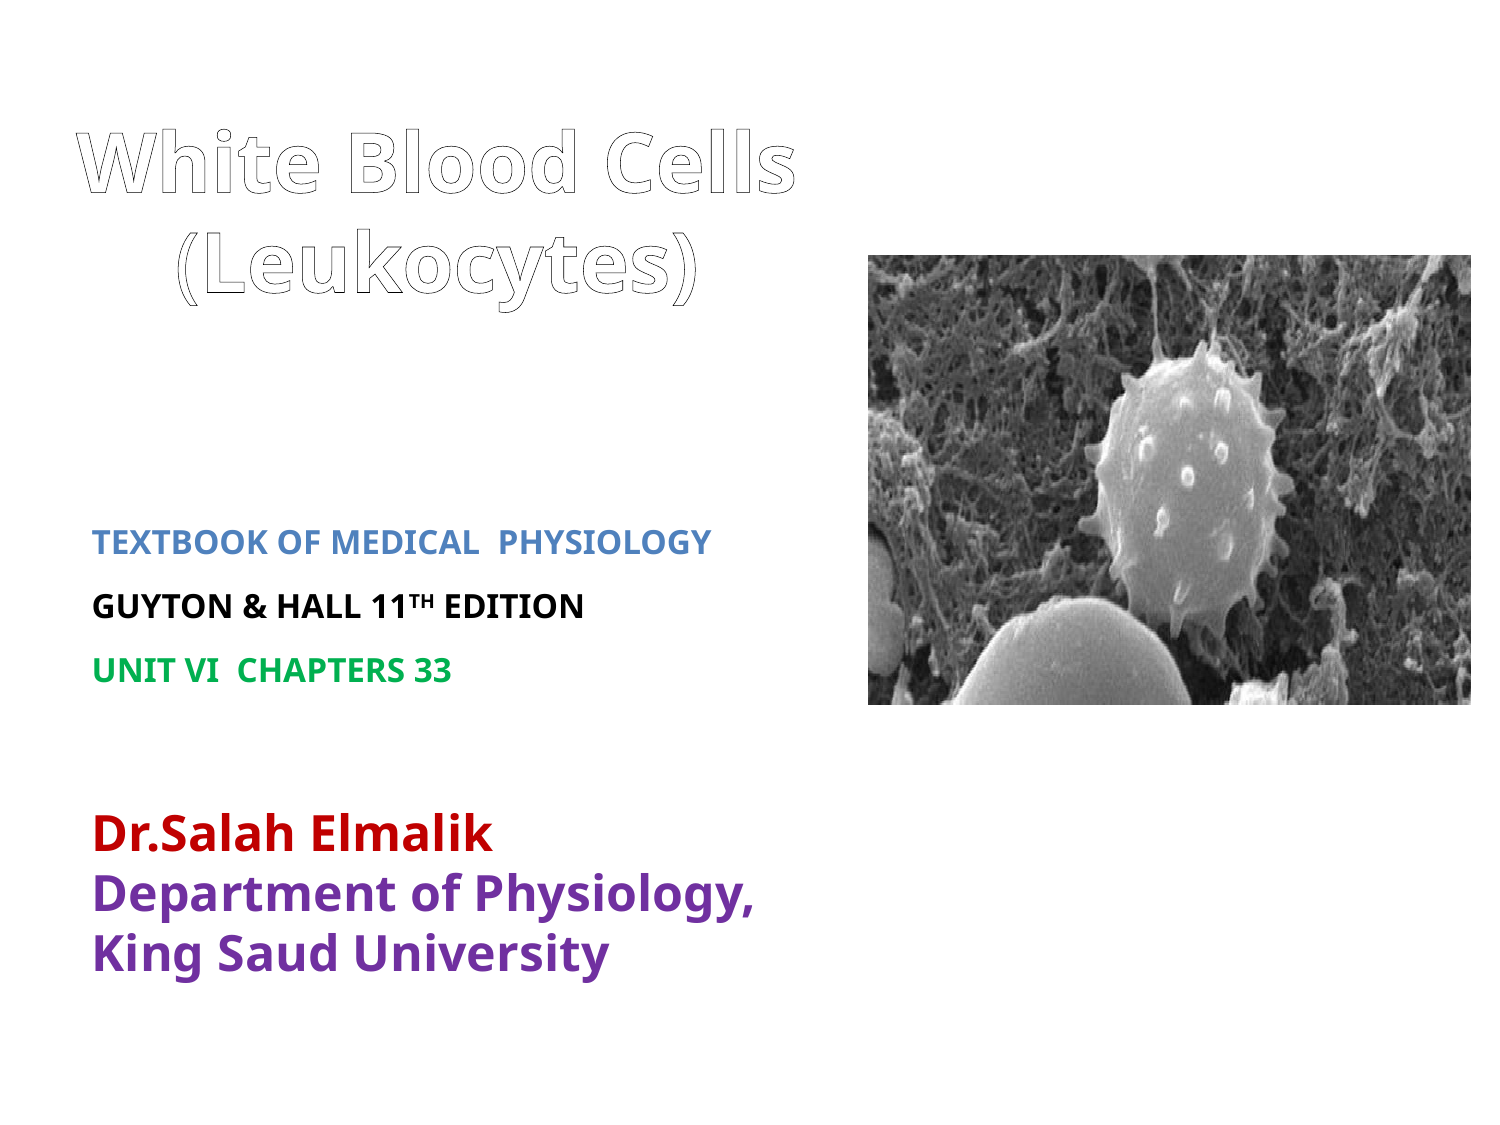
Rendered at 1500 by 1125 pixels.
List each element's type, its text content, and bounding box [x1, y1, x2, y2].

text_box White Blood Cells (Leukocytes) [29, 101, 845, 317]
picture [867, 255, 1471, 705]
text_box TEXTBOOK OF MEDICAL PHYSIOLOGY GUYTON & HALL 11TH EDITION UNIT VI CHAPTERS 33 Dr.Salah Elmalik Department of Physiology, King Saud University [76, 54, 1424, 1063]
